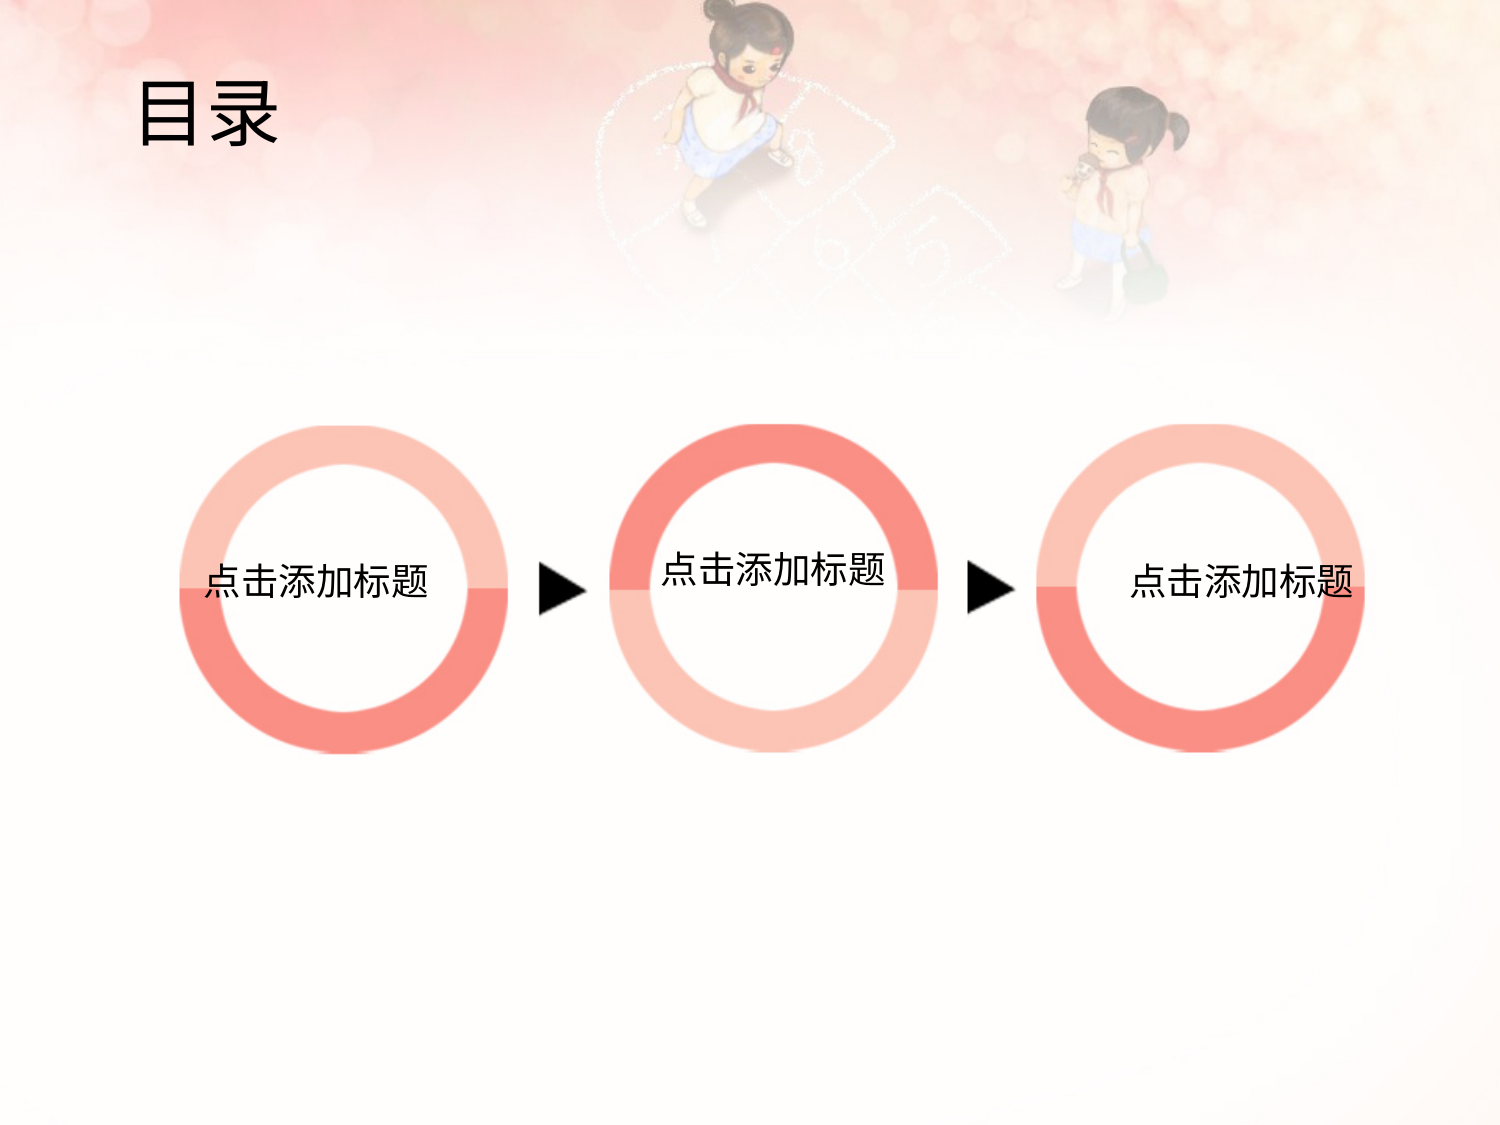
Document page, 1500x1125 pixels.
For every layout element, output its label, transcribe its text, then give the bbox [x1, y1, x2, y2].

picture [0, 0, 1500, 1125]
text_box 点击添加标题 [645, 538, 901, 599]
text_box 点击添加标题 [188, 550, 444, 611]
text_box 点击添加标题 [1114, 550, 1370, 611]
text_box 目录 [117, 58, 305, 164]
